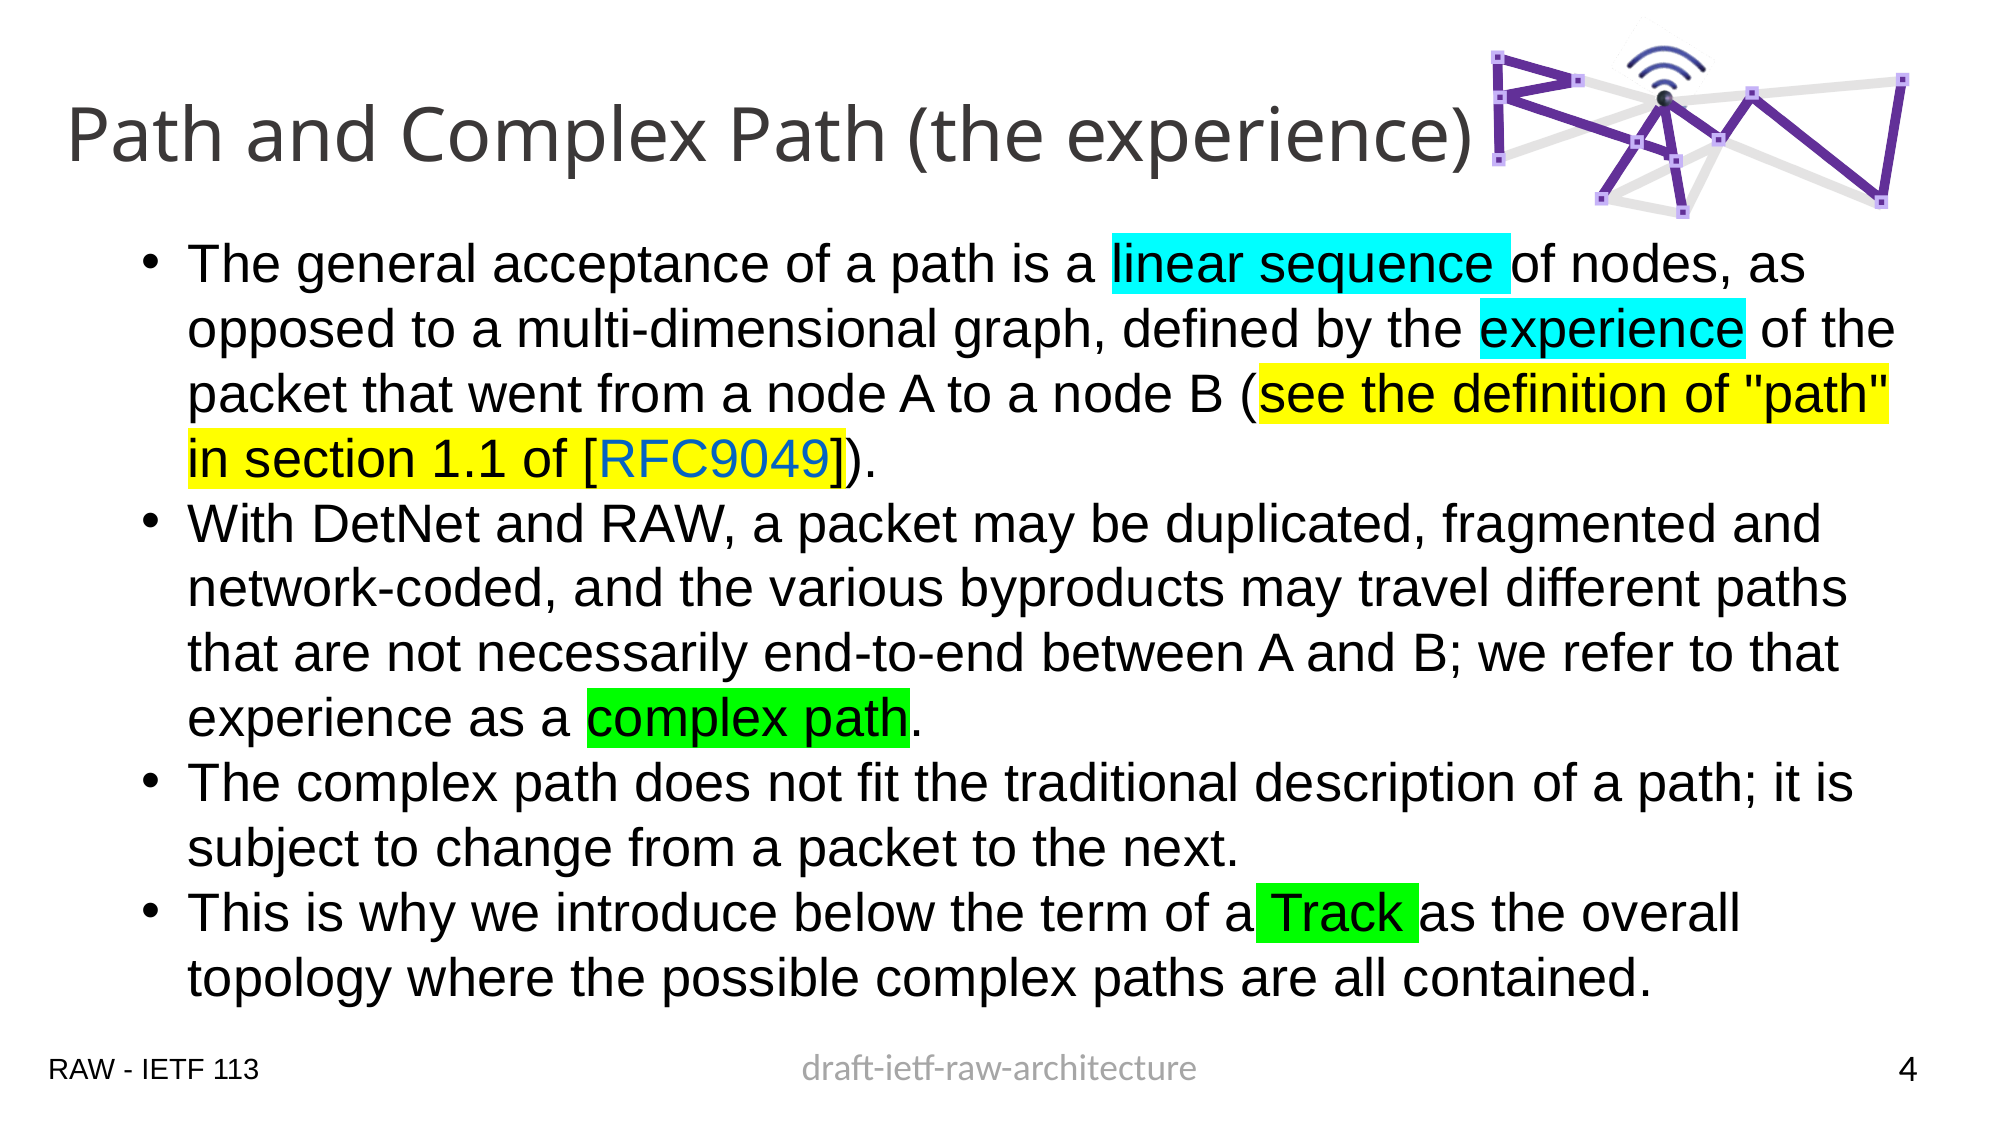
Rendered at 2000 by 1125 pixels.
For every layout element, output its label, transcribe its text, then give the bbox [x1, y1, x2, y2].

list The general acceptance of a path is a linear sequence of nodes, as opposed to a multi-dimensional graph, defined by the experience of the packet that went from a node A to a node B (see the definition of "path" in section 1.1 of [RFC9049]). With DetNet and RAW, a packet may be duplicated, fragmented and network-coded, and the various byproducts may travel different paths that are not necessarily end-to-end between A and B; we refer to that experience as a complex path. The complex path does not fit the traditional description of a path; it is subject to change from a packet to the next. This is why we introduce below the term of a Track as the overall topology where the possible complex paths are all contained. [51, 220, 1926, 1035]
title Path and Complex Path (the experience) [50, 70, 1927, 209]
slide_number 4 [1482, 1036, 1933, 1097]
picture [1464, 0, 1956, 239]
